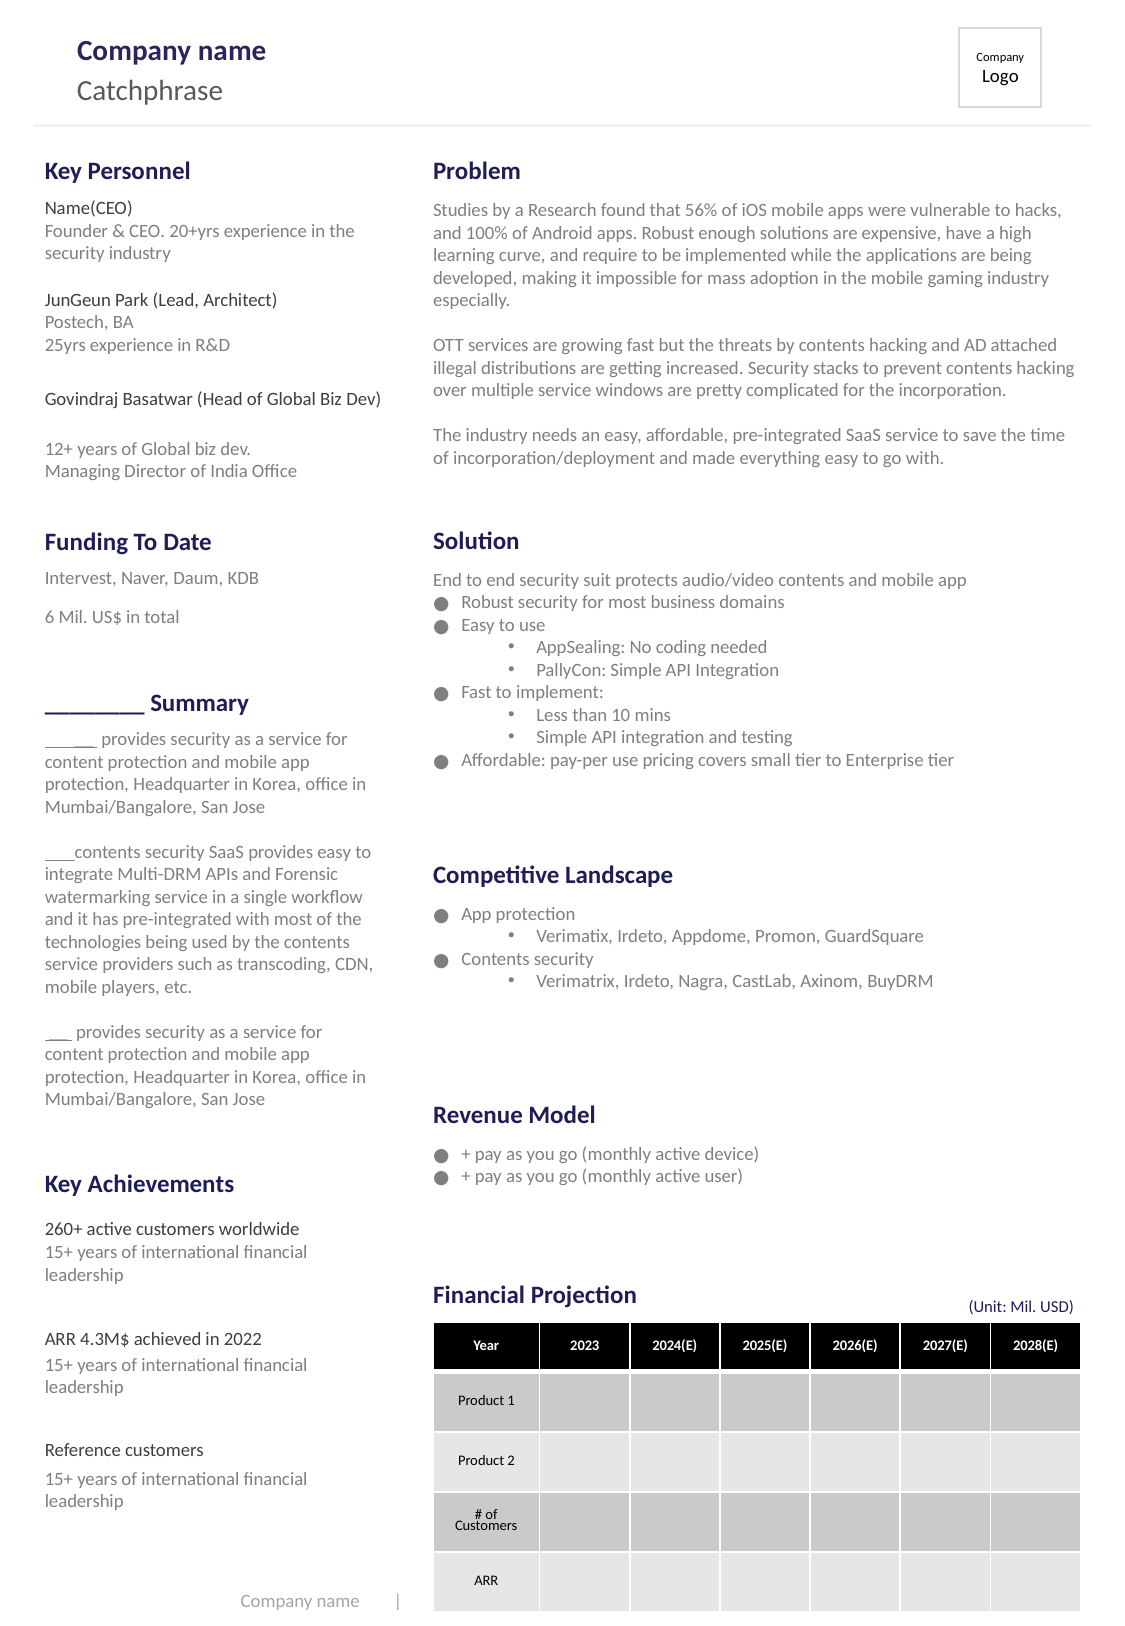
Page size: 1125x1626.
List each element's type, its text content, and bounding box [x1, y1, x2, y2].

table_cell [901, 1553, 990, 1611]
table_cell ARR [434, 1553, 539, 1611]
table_cell [991, 1553, 1080, 1611]
table_cell [631, 1553, 719, 1611]
table_header 2023 [540, 1323, 629, 1369]
table_cell [721, 1374, 809, 1431]
text_box 15+ years of international financial leadership [44, 1352, 379, 1398]
text_box Competitive Landscape [433, 858, 818, 889]
text_box Reference customers [44, 1438, 358, 1461]
text_box Financial Projection [433, 1278, 794, 1309]
table_header 2024(E) [631, 1323, 719, 1369]
text_box App protection Verimatix, Irdeto, Appdome, Promon, GuardSquare Contents security Verimatrix, Irdeto, Nagra, CastLab, Axinom, BuyDRM [433, 901, 1081, 992]
text_box Key Personnel [44, 154, 314, 185]
table_header Year [434, 1323, 539, 1369]
text_box __ provides security as a service for content protection and mobile app protection, Headquarter in Korea, office in Mumbai/Bangalore, San Jose contents security SaaS provides easy to integrate Multi-DRM APIs and Forensic watermarking service in a single workflow and it has pre-integrated with most of the technologies being used by the contents service providers such as transcoding, CDN, mobile players, etc. __ provides security as a service for content protection and mobile app protection, Headquarter in Korea, office in Mumbai/Bangalore, San Jose [44, 727, 385, 1110]
table_cell # of Customers [434, 1493, 539, 1551]
text_box Funding To Date [44, 525, 314, 556]
text_box Intervest, Naver, Daum, KDB 6 Mil. US$ in total [44, 565, 346, 628]
text_box ________ Summary [44, 685, 292, 716]
table_cell [631, 1374, 719, 1431]
table_cell [991, 1433, 1080, 1491]
table_cell Product 1 [434, 1374, 539, 1431]
text_box Problem [433, 154, 692, 185]
table_cell [811, 1553, 899, 1611]
table_cell [540, 1493, 629, 1551]
text_box JunGeun Park (Lead, Architect) [44, 287, 385, 311]
text_box Name(CEO) [44, 195, 379, 218]
table_cell [811, 1493, 899, 1551]
table_header 2026(E) [811, 1323, 899, 1369]
text_box Govindraj Basatwar (Head of Global Biz Dev) [44, 387, 385, 410]
text_box ARR 4.3M$ achieved in 2022 [44, 1326, 363, 1350]
table_cell [721, 1493, 809, 1551]
text_box Company name | Company Address | E-Mail | Company URL [144, 1581, 965, 1620]
text_box 260+ active customers worldwide [44, 1216, 379, 1239]
text_box Founder & CEO. 20+yrs experience in the security industry [44, 218, 379, 264]
text_box Solution [433, 524, 674, 555]
table_cell [991, 1374, 1080, 1431]
text_box End to end security suit protects audio/video contents and mobile app Robust security for most business domains Easy to use AppSealing: No coding needed PallyCon: Simple API Integration Fast to implement: Less than 10 mins Simple API integration and testing Affordable: pay-per use pricing covers small tier to Enterprise tier [433, 567, 1081, 770]
table_cell [540, 1433, 629, 1491]
text_box 12+ years of Global biz dev. Managing Director of India Office [44, 436, 379, 482]
table_cell [721, 1433, 809, 1491]
text_box Company Logo [959, 28, 1042, 107]
text_box Key Achievements [44, 1167, 372, 1198]
table_cell [811, 1374, 899, 1431]
table_cell [991, 1493, 1080, 1551]
table_cell [631, 1433, 719, 1491]
text_box 15+ years of international financial leadership [44, 1239, 379, 1285]
table_cell [721, 1553, 809, 1611]
text_box Catchphrase [76, 71, 224, 107]
table_cell [540, 1553, 629, 1611]
table_cell [811, 1433, 899, 1491]
table_cell [901, 1493, 990, 1551]
table_cell [901, 1433, 990, 1491]
table_header 2025(E) [721, 1323, 809, 1369]
table_cell [631, 1493, 719, 1551]
table_header 2028(E) [991, 1323, 1080, 1369]
text_box Revenue Model [433, 1098, 818, 1129]
text_box 15+ years of international financial leadership [44, 1466, 379, 1512]
text_box + pay as you go (monthly active device) + pay as you go (monthly active user) [433, 1141, 1081, 1187]
table_cell [540, 1374, 629, 1431]
table_cell [901, 1374, 990, 1431]
text_box Company name [77, 30, 346, 66]
text_box Studies by a Research found that 56% of iOS mobile apps were vulnerable to hacks, and 100% of Android apps. Robust enough solutions are expensive, have a high learning curve, and require to be implemented while the applications are being developed, making it impossible for mass adoption in the mobile gaming industry especially. OTT services are growing fast but the threats by contents hacking and AD attached illegal distributions are getting increased. Security stacks to prevent contents hacking over multiple service windows are pretty complicated for the incorporation. The industry needs an easy, affordable, pre-integrated SaaS service to save the time of incorporation/deployment and made everything easy to go with. [433, 197, 1081, 469]
table_cell Product 2 [434, 1433, 539, 1491]
table_header 2027(E) [901, 1323, 990, 1369]
text_box Postech, BA 25yrs experience in R&D [44, 309, 379, 355]
text_box (Unit: Mil. USD) [927, 1295, 1074, 1316]
